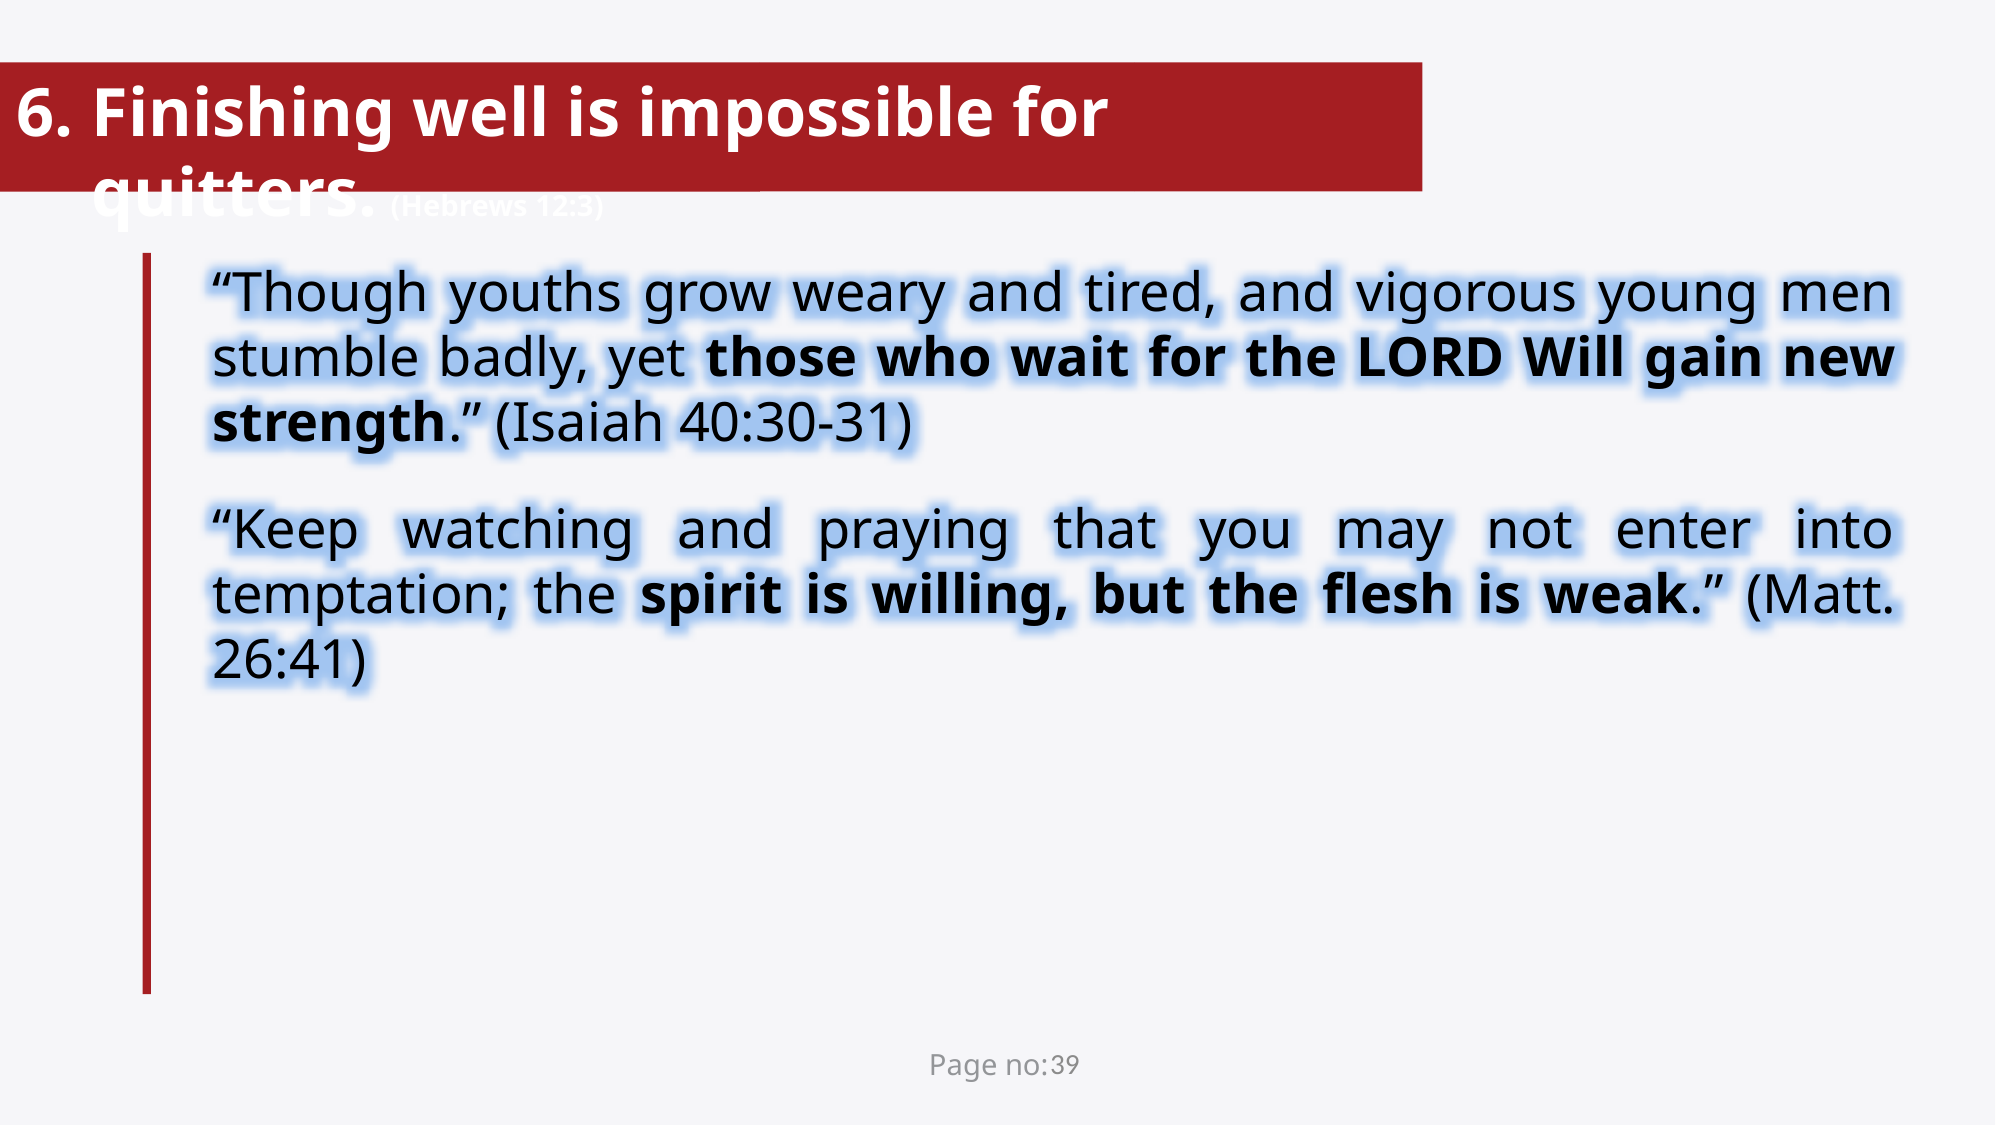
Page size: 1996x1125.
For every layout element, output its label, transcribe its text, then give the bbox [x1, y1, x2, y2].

text_box “Though youths grow weary and tired, and vigorous young men stumble badly, yet those who wait for the Lord will gain new strength.” (Isaiah 40:30-31) [198, 249, 1911, 460]
text_box “Keep watching and praying that you may not enter into temptation; the spirit is willing, but the flesh is weak.” (Matt. 26:41) [198, 487, 1911, 698]
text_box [1, 62, 1423, 194]
